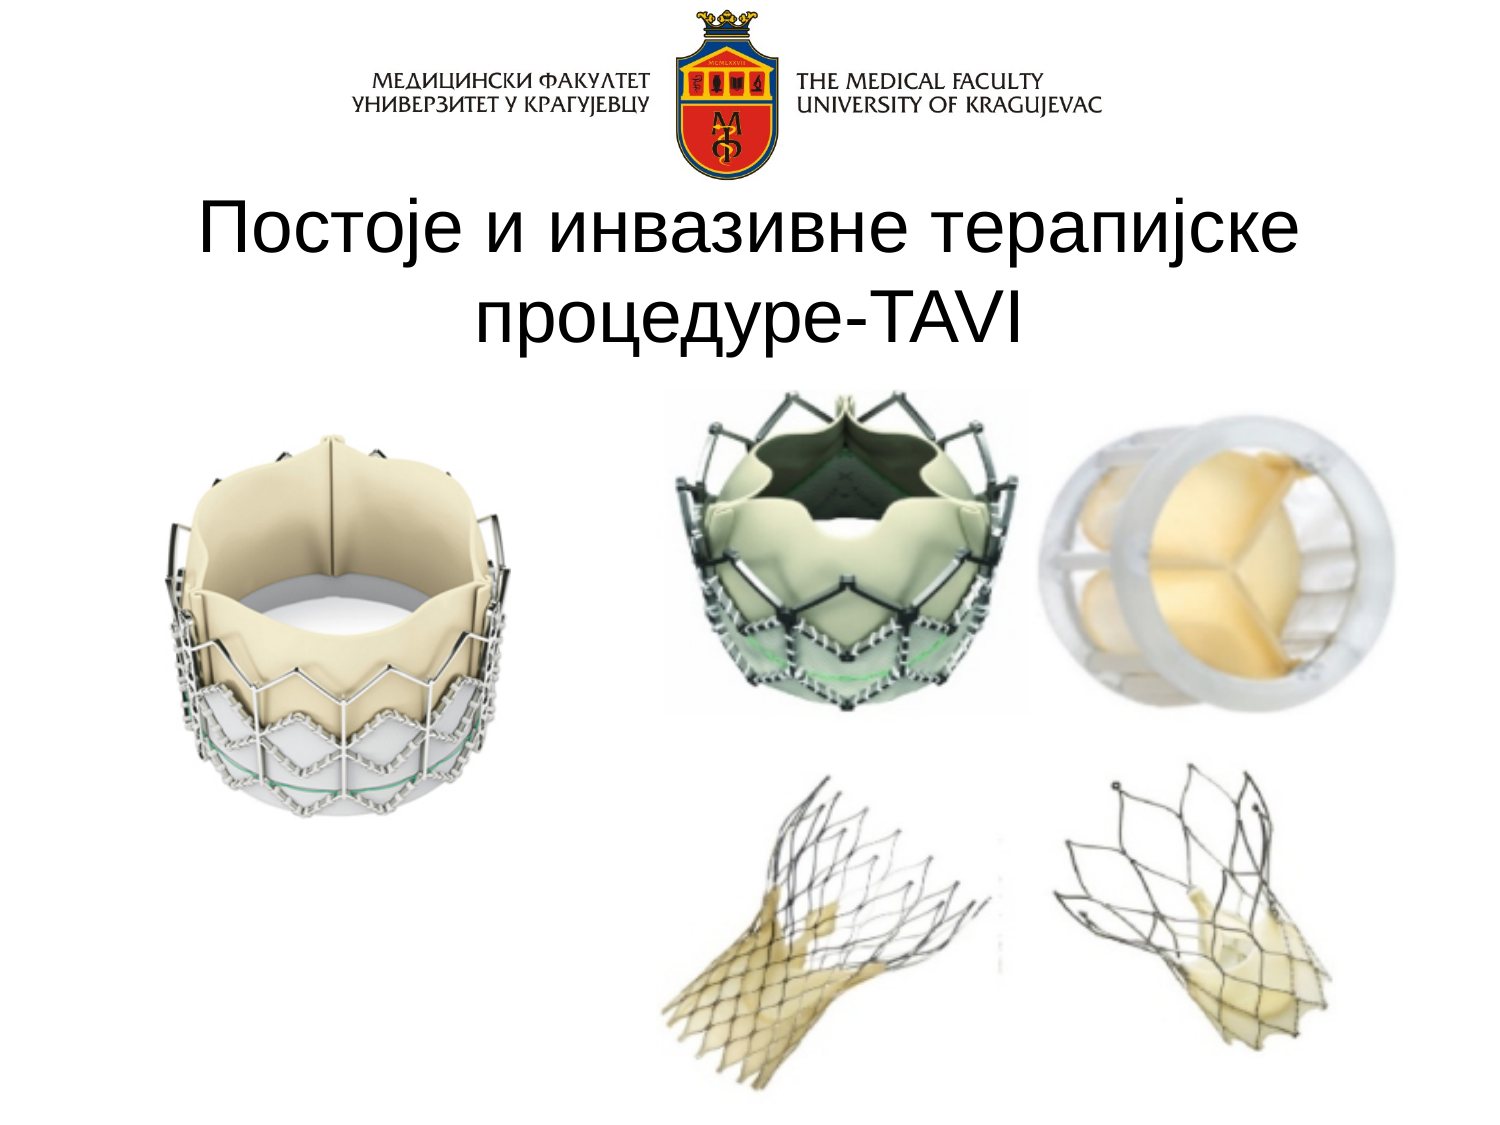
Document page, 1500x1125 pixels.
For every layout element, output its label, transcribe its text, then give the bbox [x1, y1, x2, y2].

picture [328, 0, 1125, 174]
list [655, 389, 1419, 1105]
picture [163, 433, 512, 822]
title Постоје и инвазивне терапијске процедуре-TAVI [75, 174, 1425, 362]
